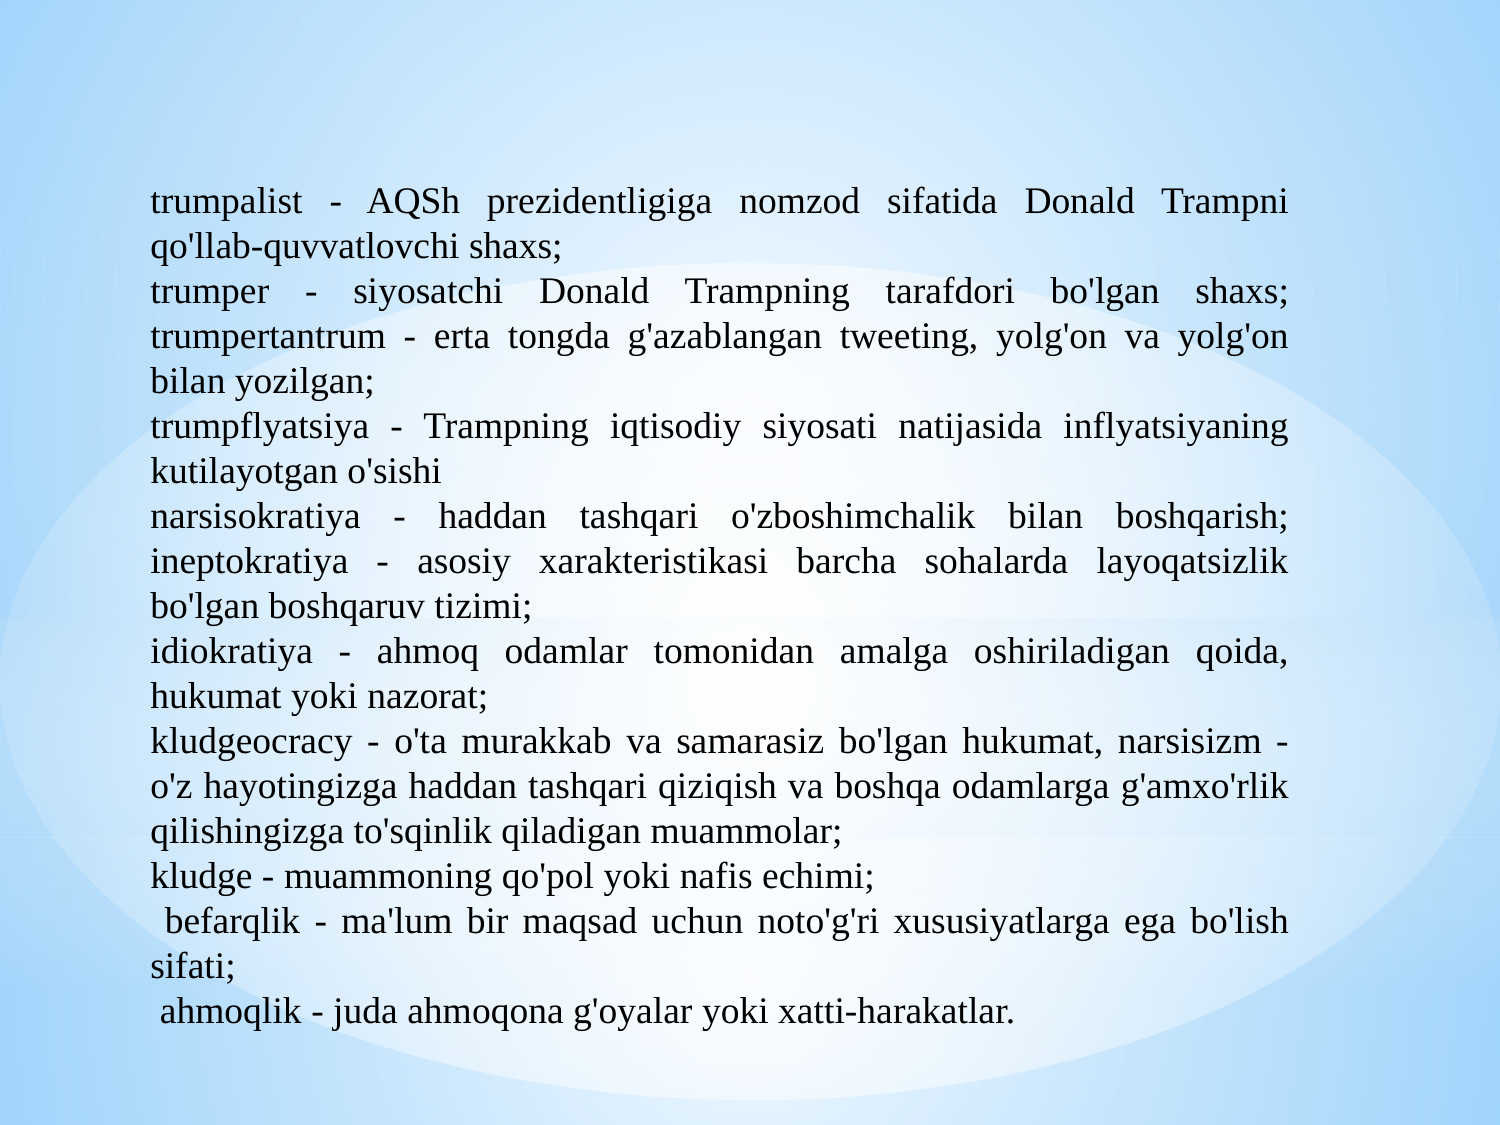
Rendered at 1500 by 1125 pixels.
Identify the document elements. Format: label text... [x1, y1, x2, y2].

text_box trumpalist - AQSh prezidentligiga nomzod sifatida Donald Trampni qo'llab-quvvatlovchi shaxs; trumper - siyosatchi Donald Trampning tarafdori bo'lgan shaxs; trumpertantrum - erta tongda g'azablangan tweeting, yolg'on va yolg'on bilan yozilgan; trumpflyatsiya - Trampning iqtisodiy siyosati natijasida inflyatsiyaning kutilayotgan o'sishi narsisokratiya - haddan tashqari o'zboshimchalik bilan boshqarish; ineptokratiya - asosiy xarakteristikasi barcha sohalarda layoqatsizlik bo'lgan boshqaruv tizimi; idiokratiya - ahmoq odamlar tomonidan amalga oshiriladigan qoida, hukumat yoki nazorat; kludgeocracy - o'ta murakkab va samarasiz bo'lgan hukumat, narsisizm - o'z hayotingizga haddan tashqari qiziqish va boshqa odamlarga g'amxo'rlik qilishingizga to'sqinlik qiladigan muammolar; kludge - muammoning qo'pol yoki nafis echimi; befarqlik - ma'lum bir maqsad uchun noto'g'ri xususiyatlarga ega bo'lish sifati; ahmoqlik - juda ahmoqona g'oyalar yoki xatti-harakatlar. [135, 168, 1306, 1039]
